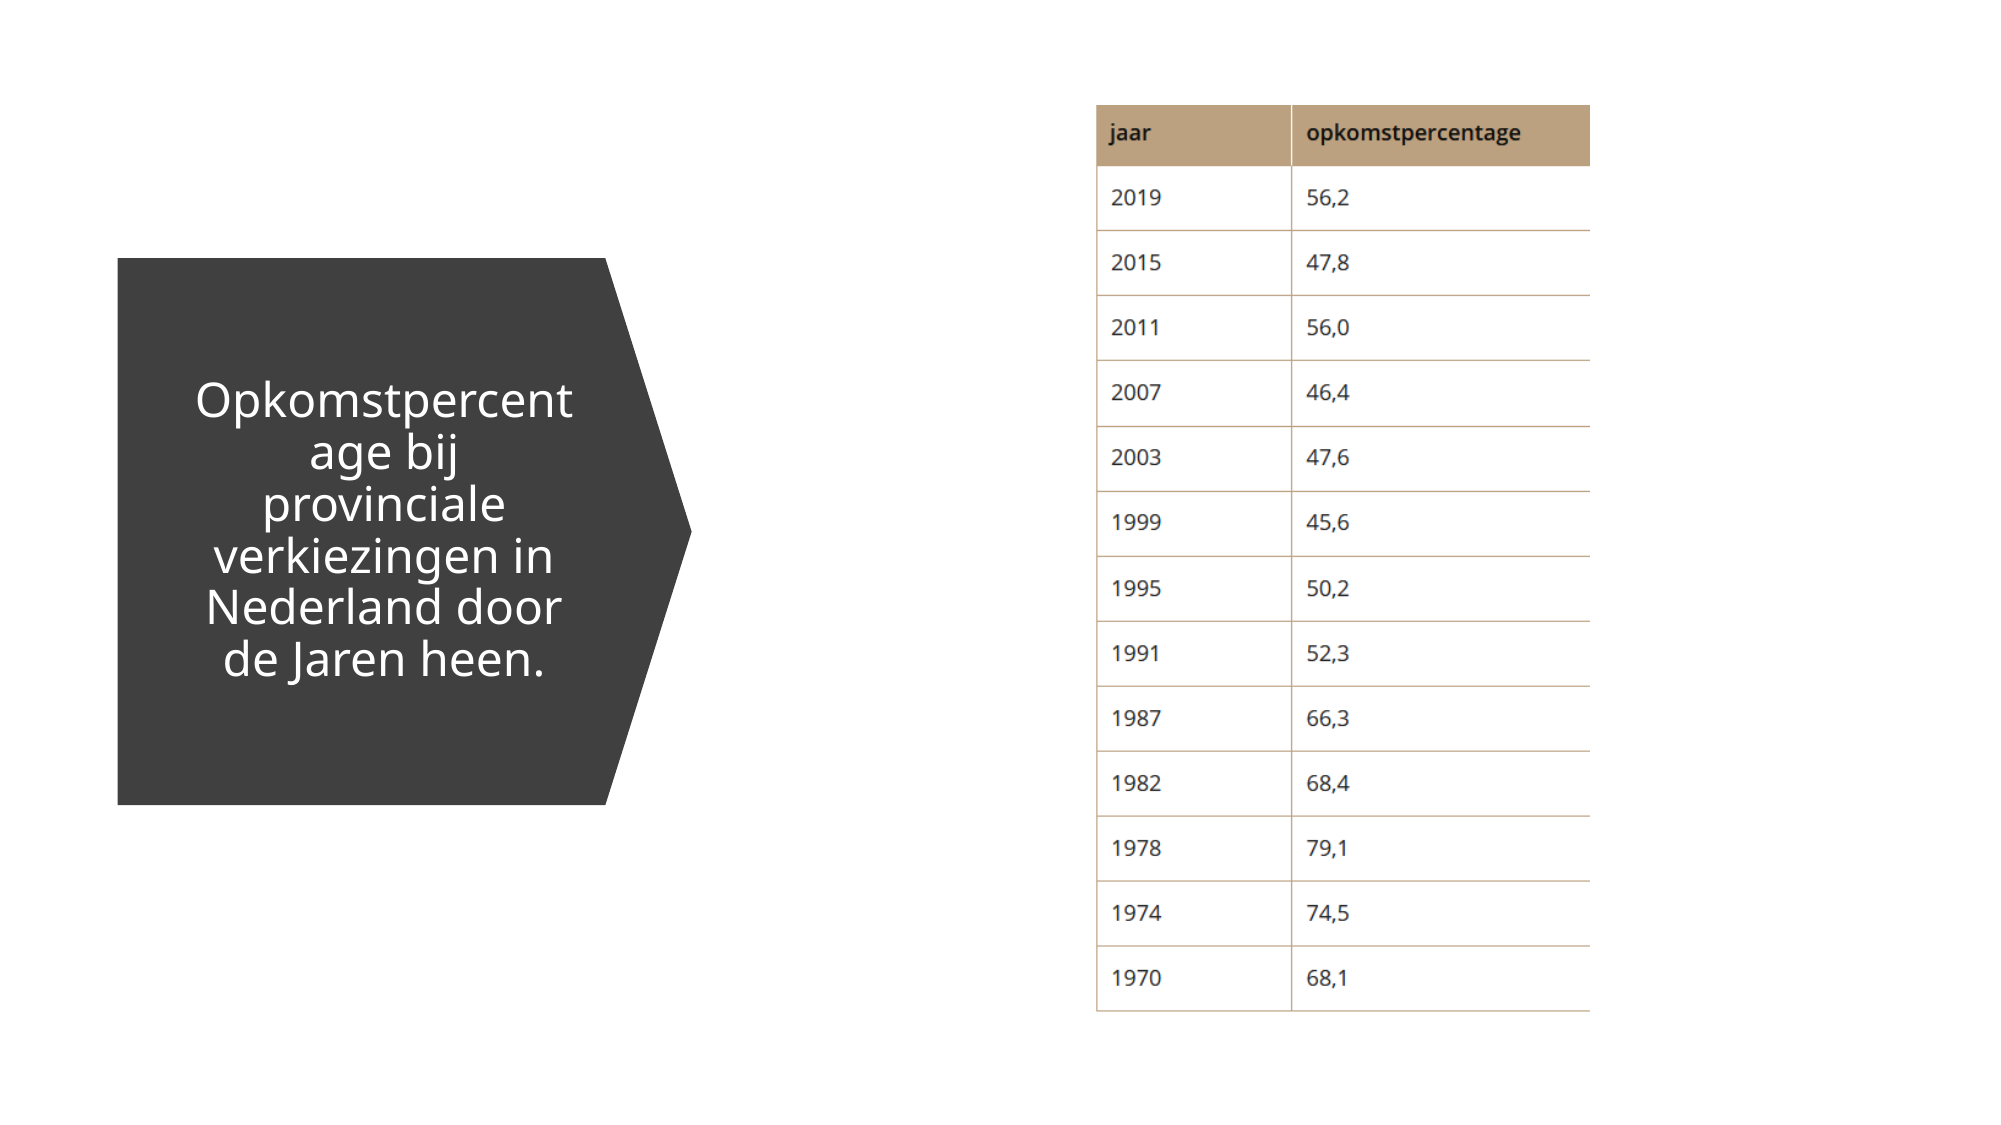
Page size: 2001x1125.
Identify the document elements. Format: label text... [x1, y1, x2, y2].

title Opkomstpercentage bij provinciale verkiezingen in Nederland door de Jaren heen. [168, 322, 601, 741]
text_box [116, 257, 693, 807]
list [1089, 105, 1590, 1020]
